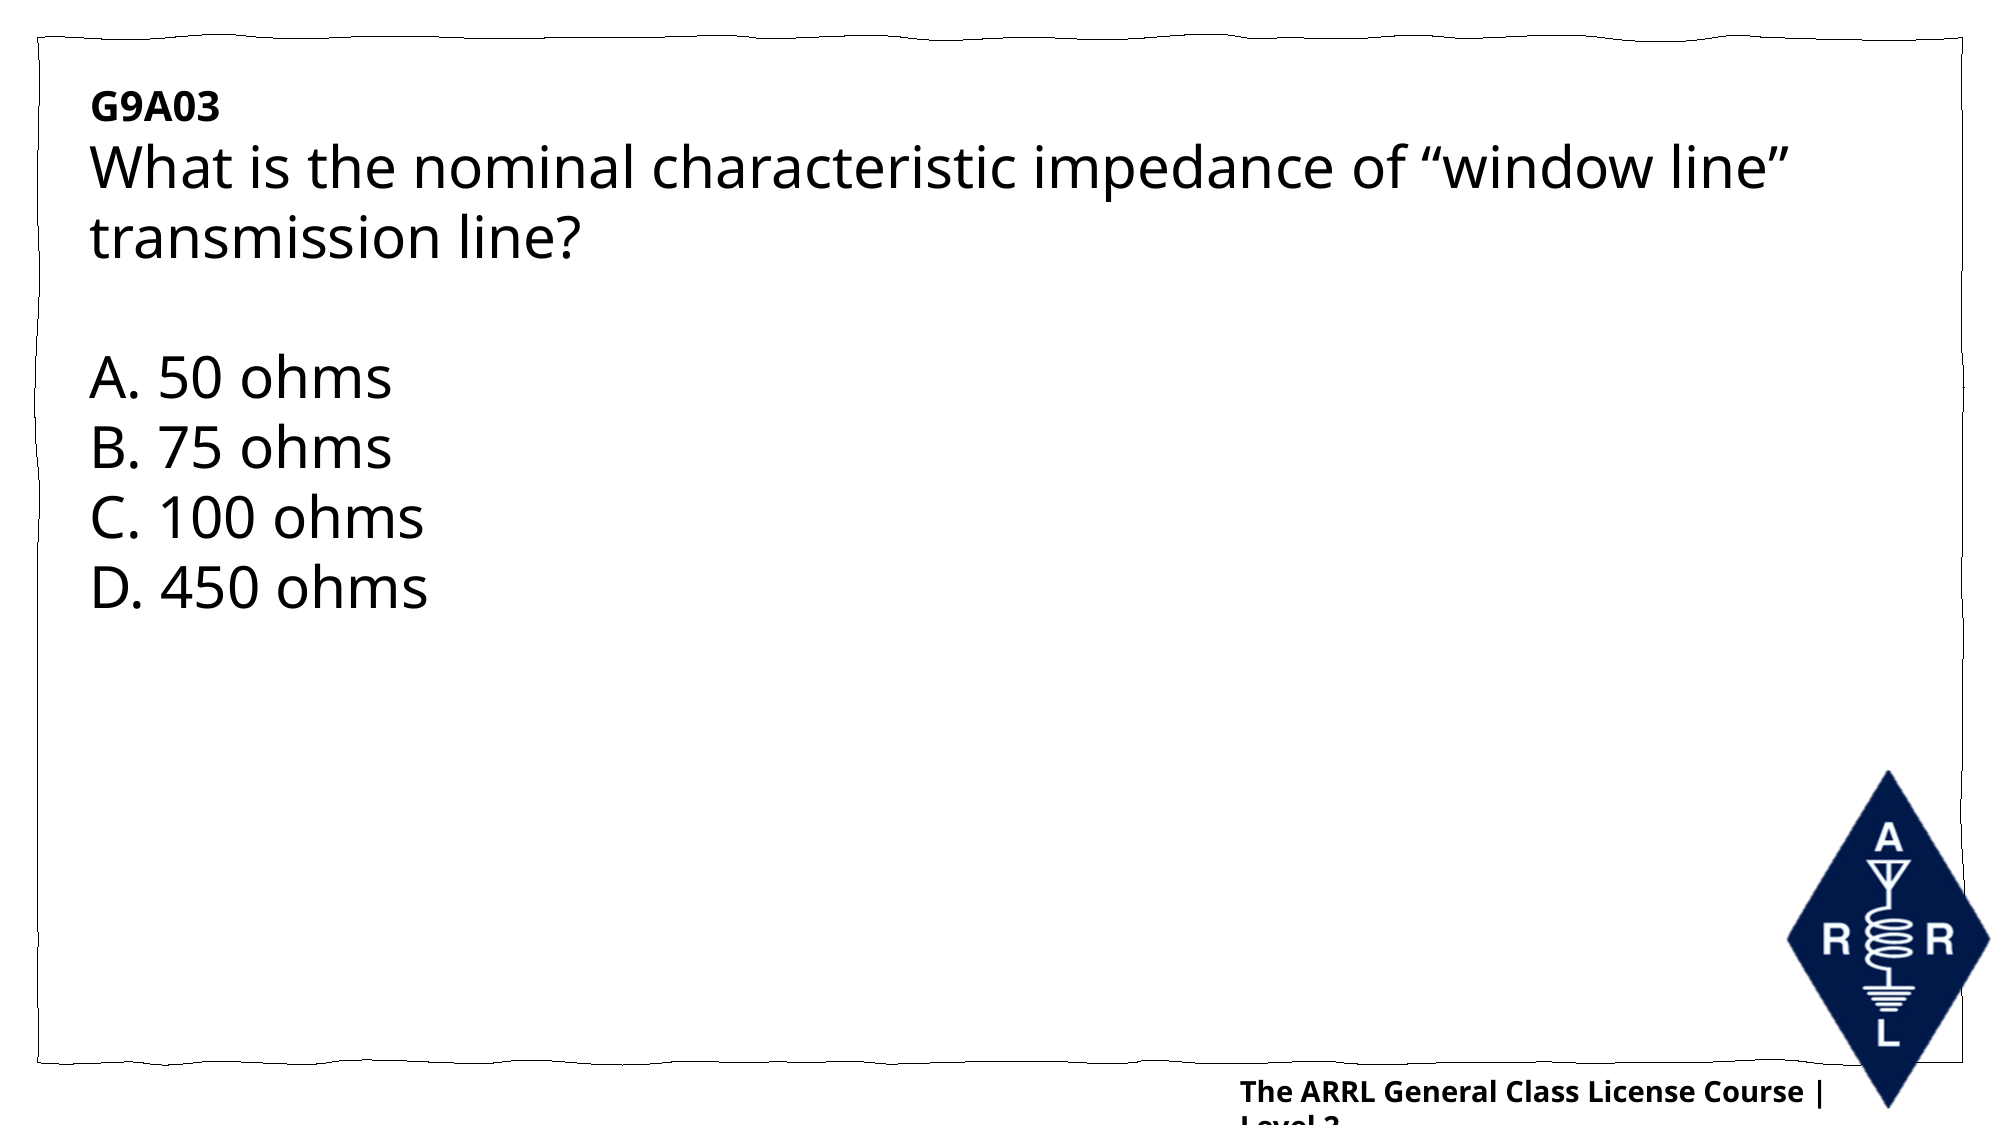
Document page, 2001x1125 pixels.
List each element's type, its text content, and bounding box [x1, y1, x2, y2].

picture [1773, 752, 1999, 1125]
text_box G9A03 What is the nominal characteristic impedance of “window line” transmission line? A. 50 ohms B. 75 ohms C. 100 ohms D. 450 ohms [75, 72, 1850, 628]
